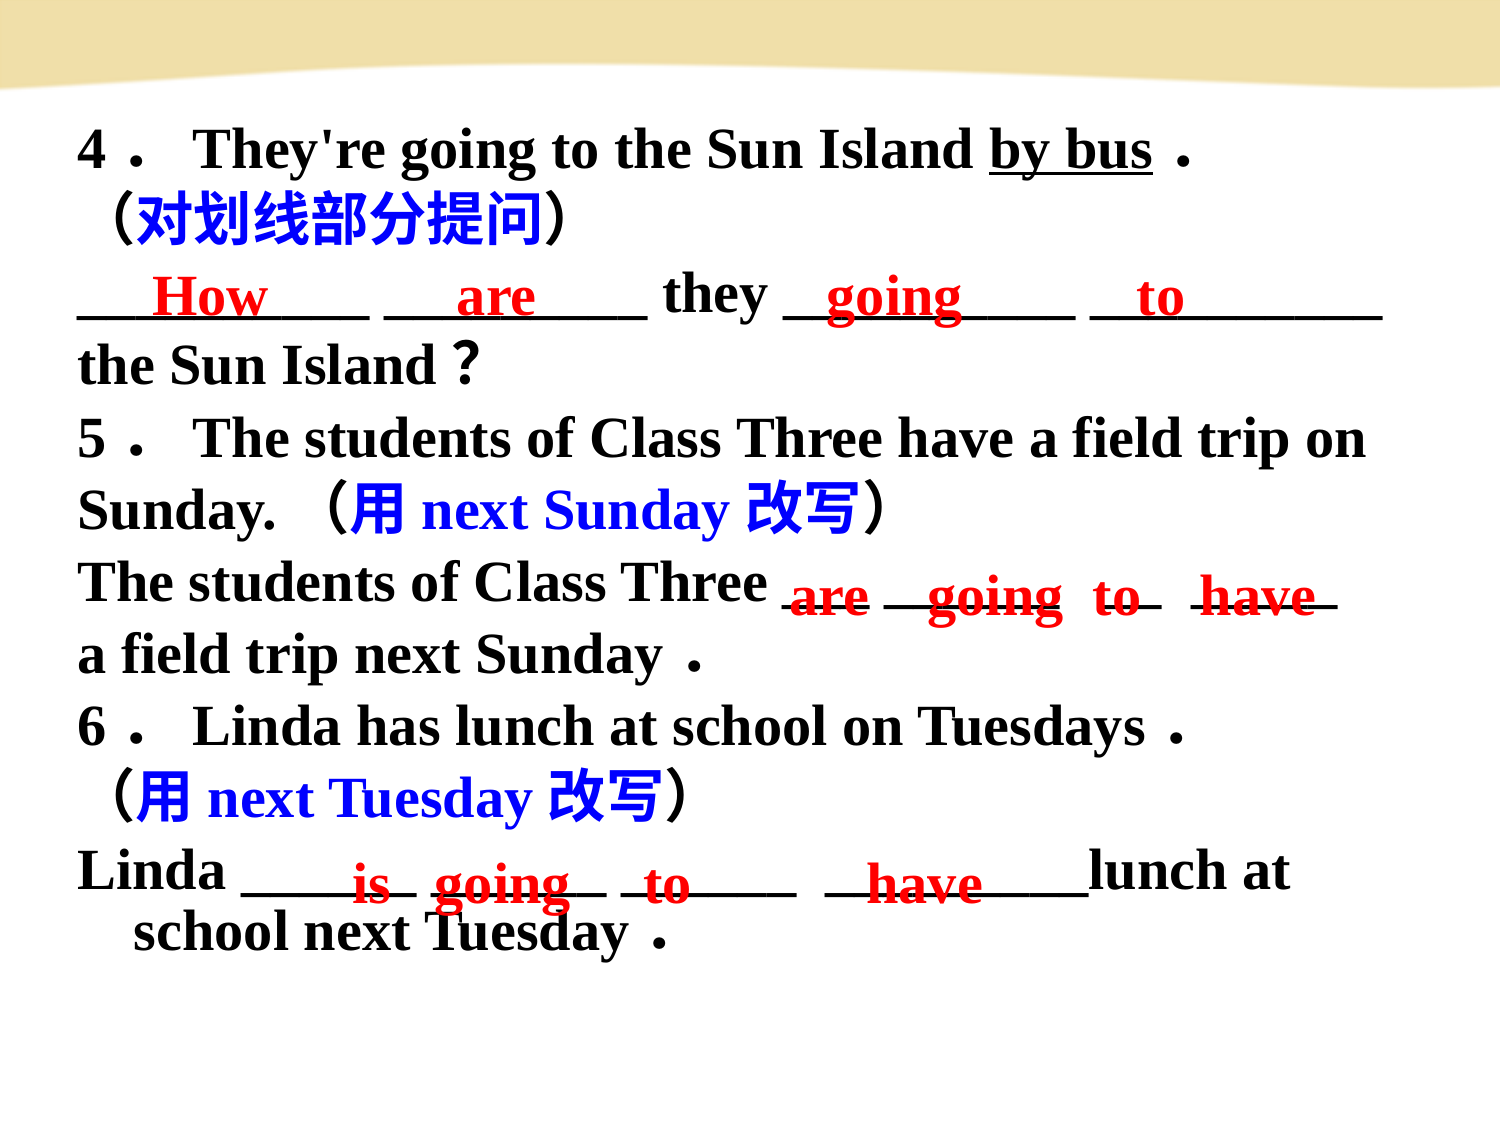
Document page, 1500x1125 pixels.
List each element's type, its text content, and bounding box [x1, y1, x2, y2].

text_box is going to have [337, 837, 1038, 923]
list 4．They're going to the Sun Island by bus． （对划线部分提问） __________ _________ they __________ __________ the Sun Island？ 5．The students of Class Three have a field trip on Sunday.（用next Sunday改写） The students of Class Three ___ ______ __ _____ a field trip next Sunday． 6．Linda has lunch at school on Tuesdays． （用next Tuesday改写） Linda ______ ______ ______ _________lunch at school next Tuesday． [62, 112, 1413, 788]
text_box How are going to [137, 249, 1400, 335]
picture [0, 0, 1500, 1125]
text_box are going to have [774, 549, 1425, 635]
